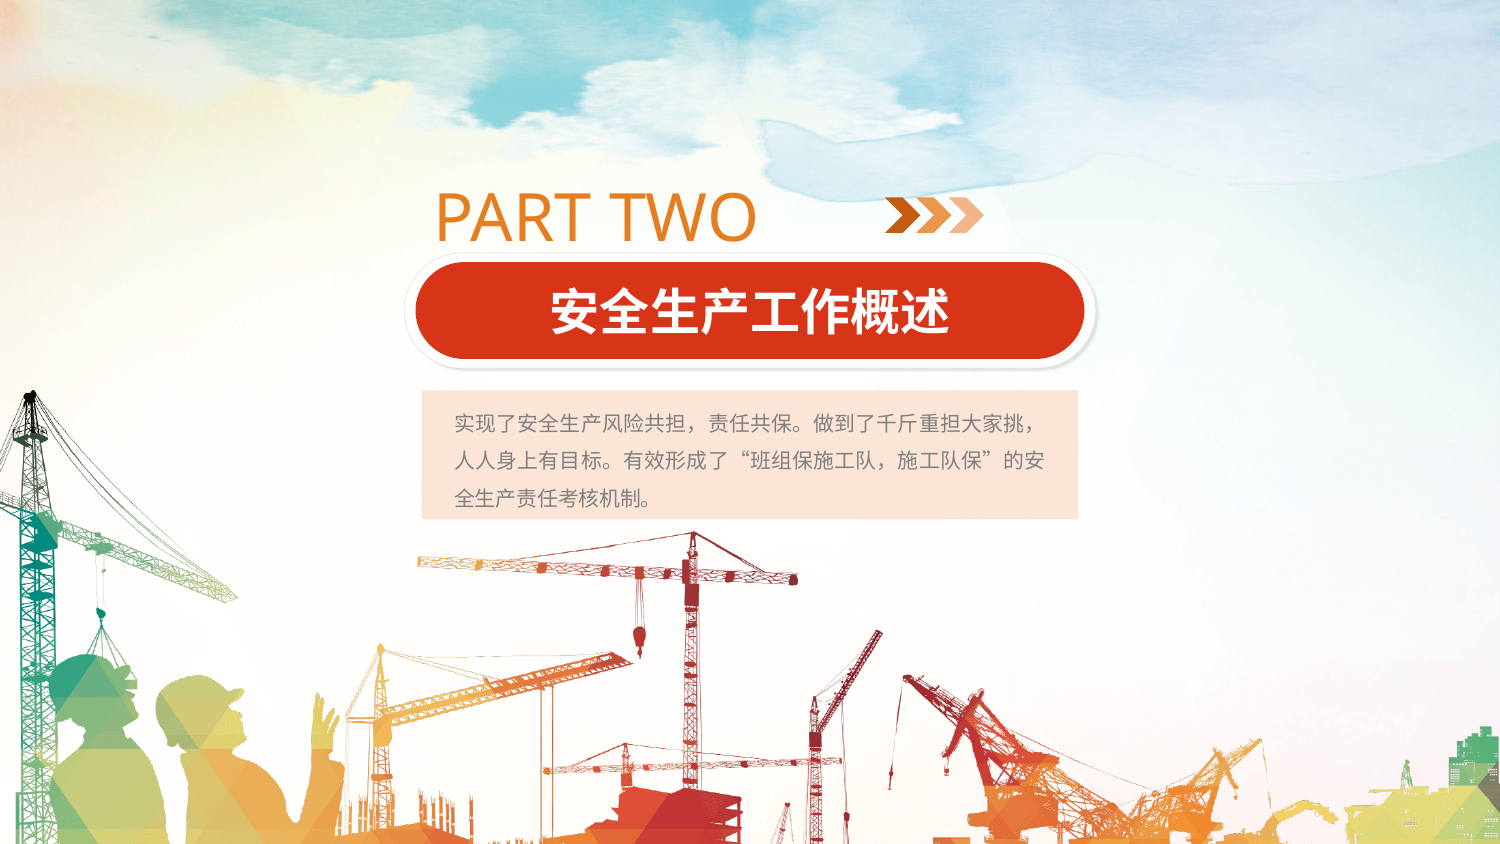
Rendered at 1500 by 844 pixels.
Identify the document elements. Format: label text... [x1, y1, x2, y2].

text_box [913, 196, 953, 234]
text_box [404, 252, 1096, 369]
text_box [882, 196, 922, 234]
text_box [946, 196, 986, 234]
picture [0, 0, 1500, 844]
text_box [421, 390, 1079, 520]
text_box PART TWO [418, 167, 835, 252]
